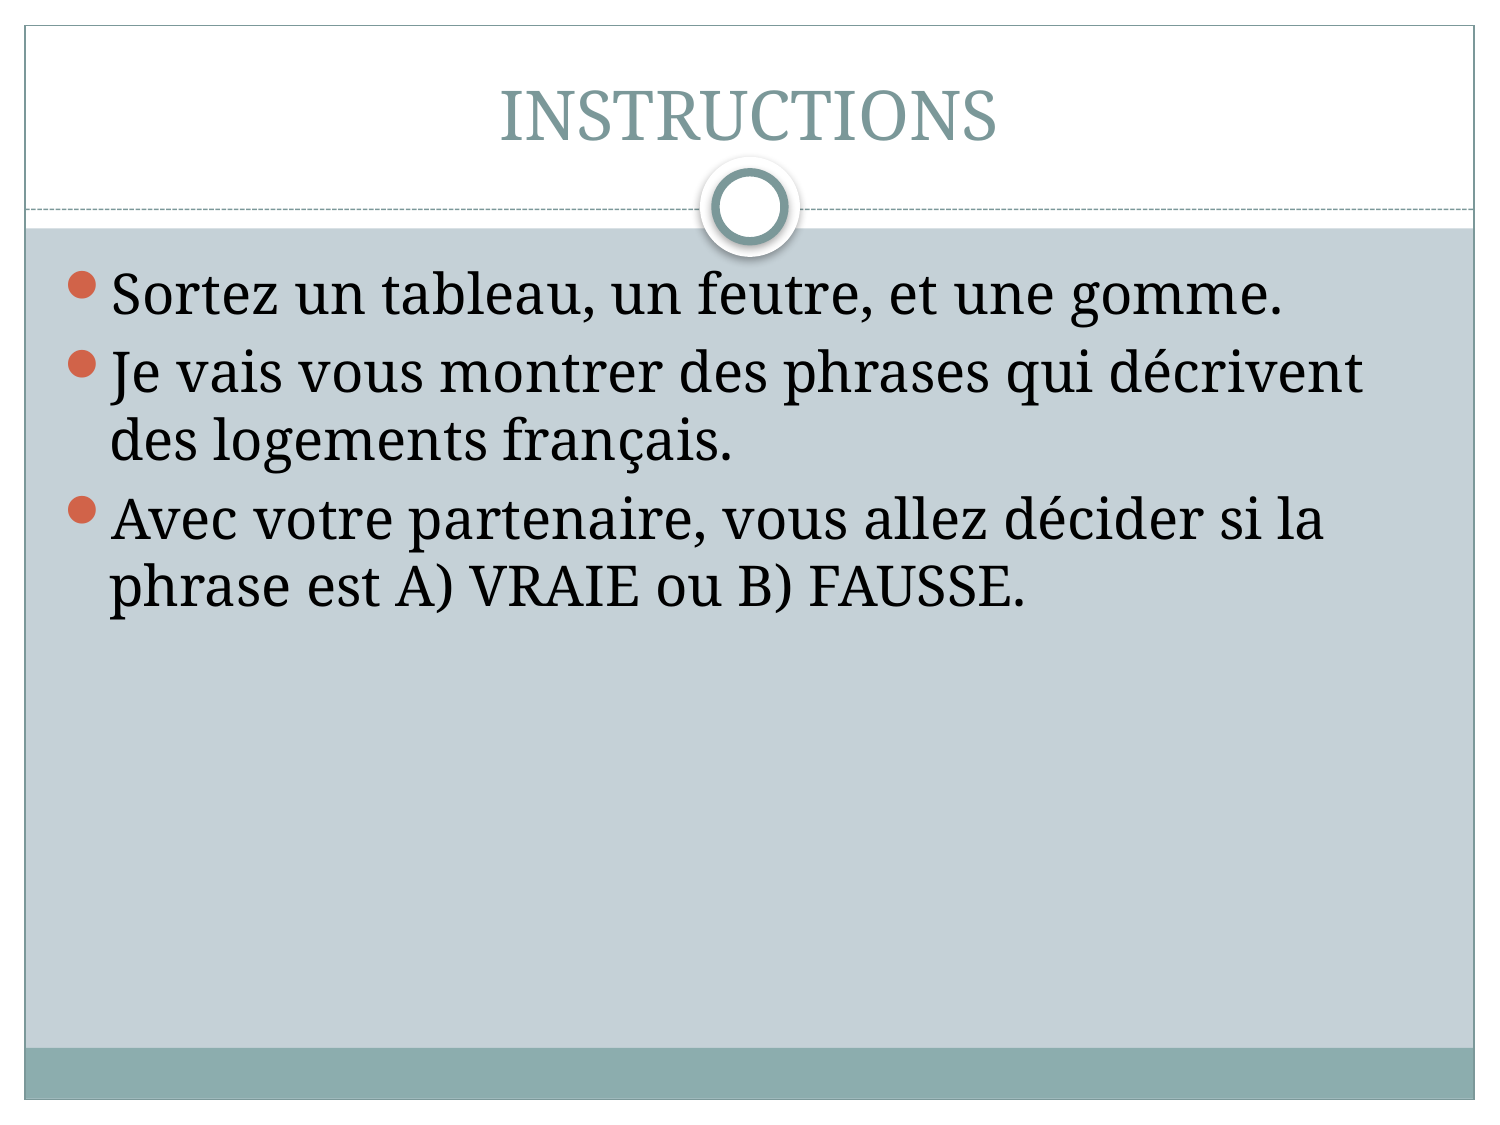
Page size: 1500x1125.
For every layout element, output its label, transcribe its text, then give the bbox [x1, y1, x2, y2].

title INSTRUCTIONS [49, 37, 1450, 162]
list Sortez un tableau, un feutre, et une gomme. Je vais vous montrer des phrases qui décrivent des logements français. Avec votre partenaire, vous allez décider si la phrase est A) VRAIE ou B) FAUSSE. [49, 250, 1445, 1001]
